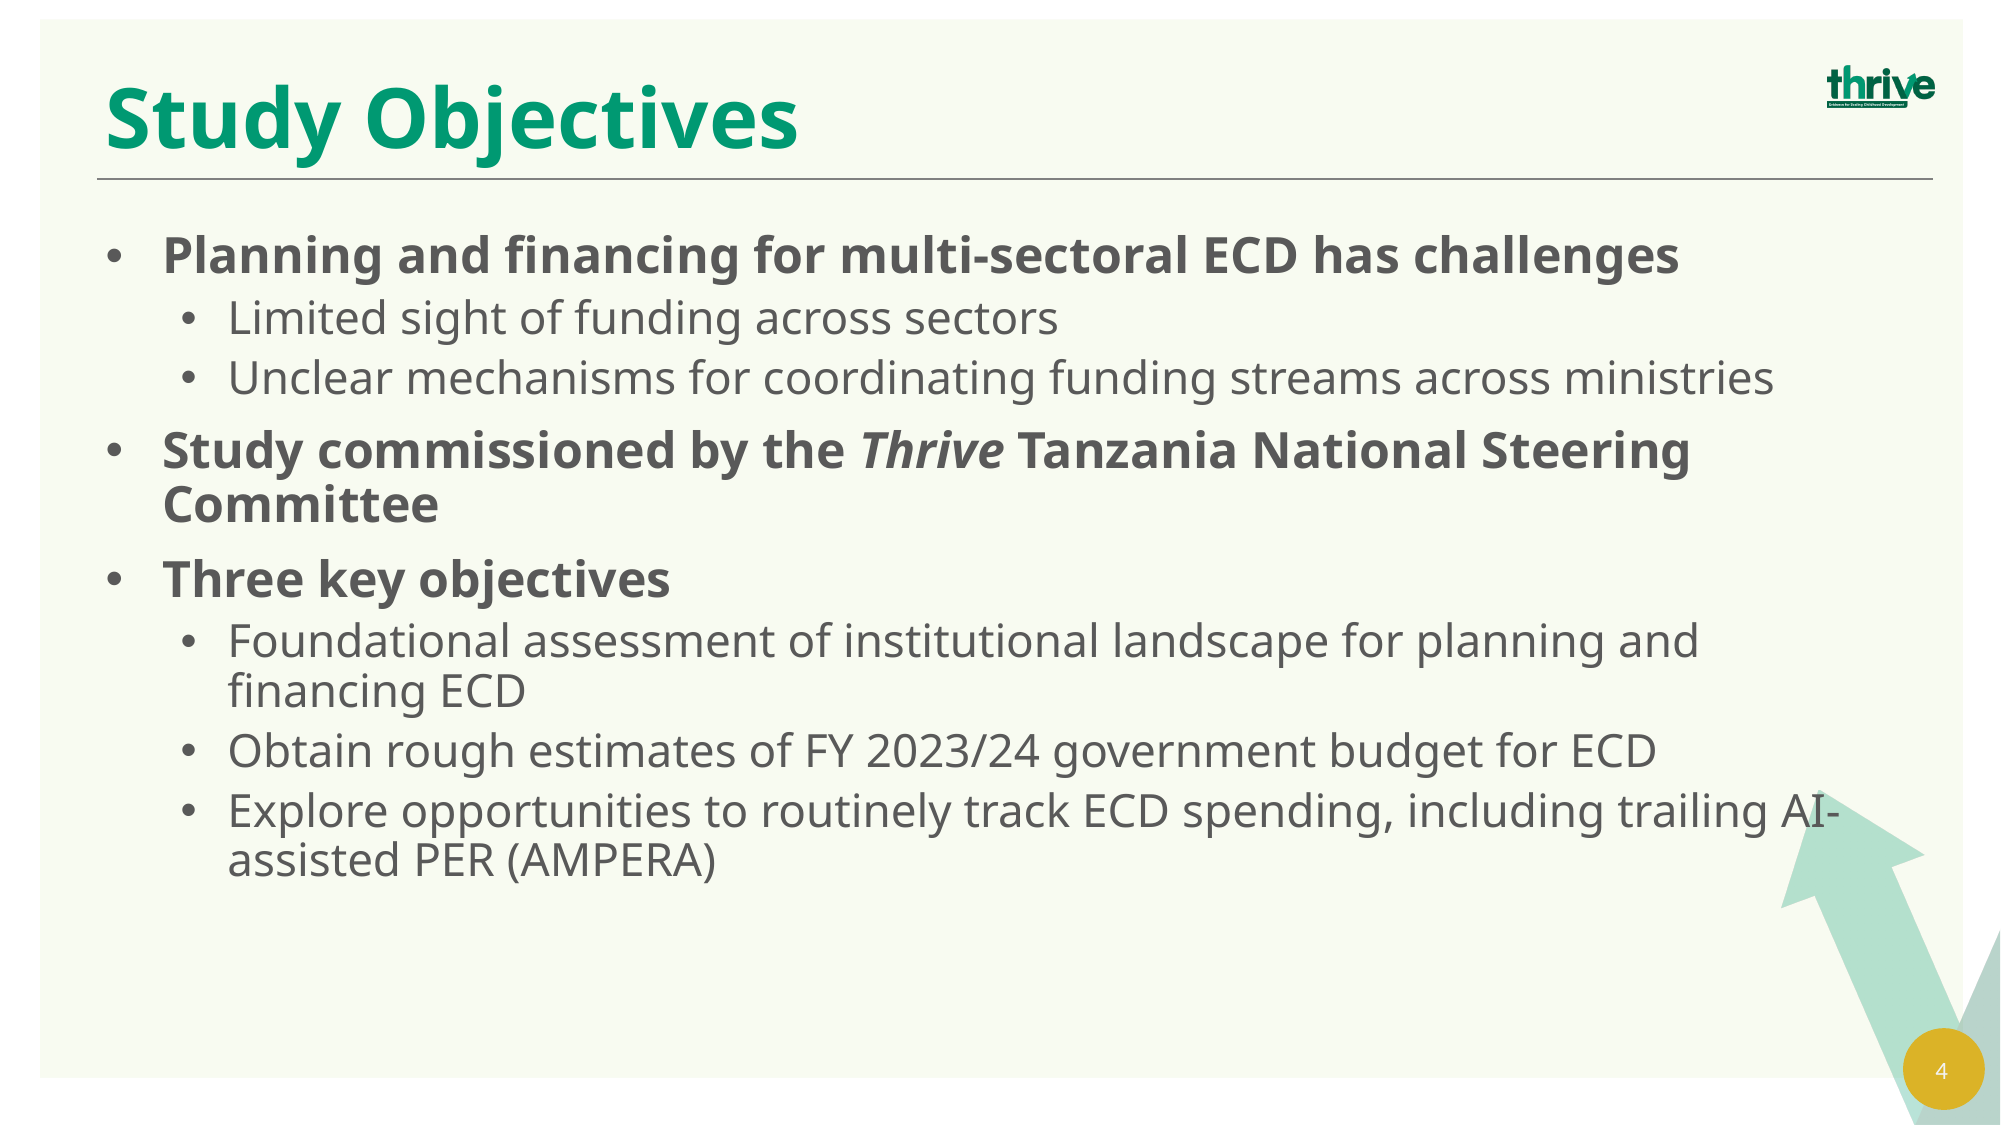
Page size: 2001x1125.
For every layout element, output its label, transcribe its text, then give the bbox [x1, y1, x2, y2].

picture [40, 19, 2001, 1125]
list Study Objectives [90, 68, 1634, 179]
list Planning and financing for multi-sectoral ECD has challenges Limited sight of funding across sectors Unclear mechanisms for coordinating funding streams across ministries Study commissioned by the Thrive Tanzania National Steering Committee Three key objectives Foundational assessment of institutional landscape for planning and financing ECD Obtain rough estimates of FY 2023/24 government budget for ECD Explore opportunities to routinely track ECD spending, including trailing AI-assisted PER (AMPERA) [90, 223, 1910, 1068]
